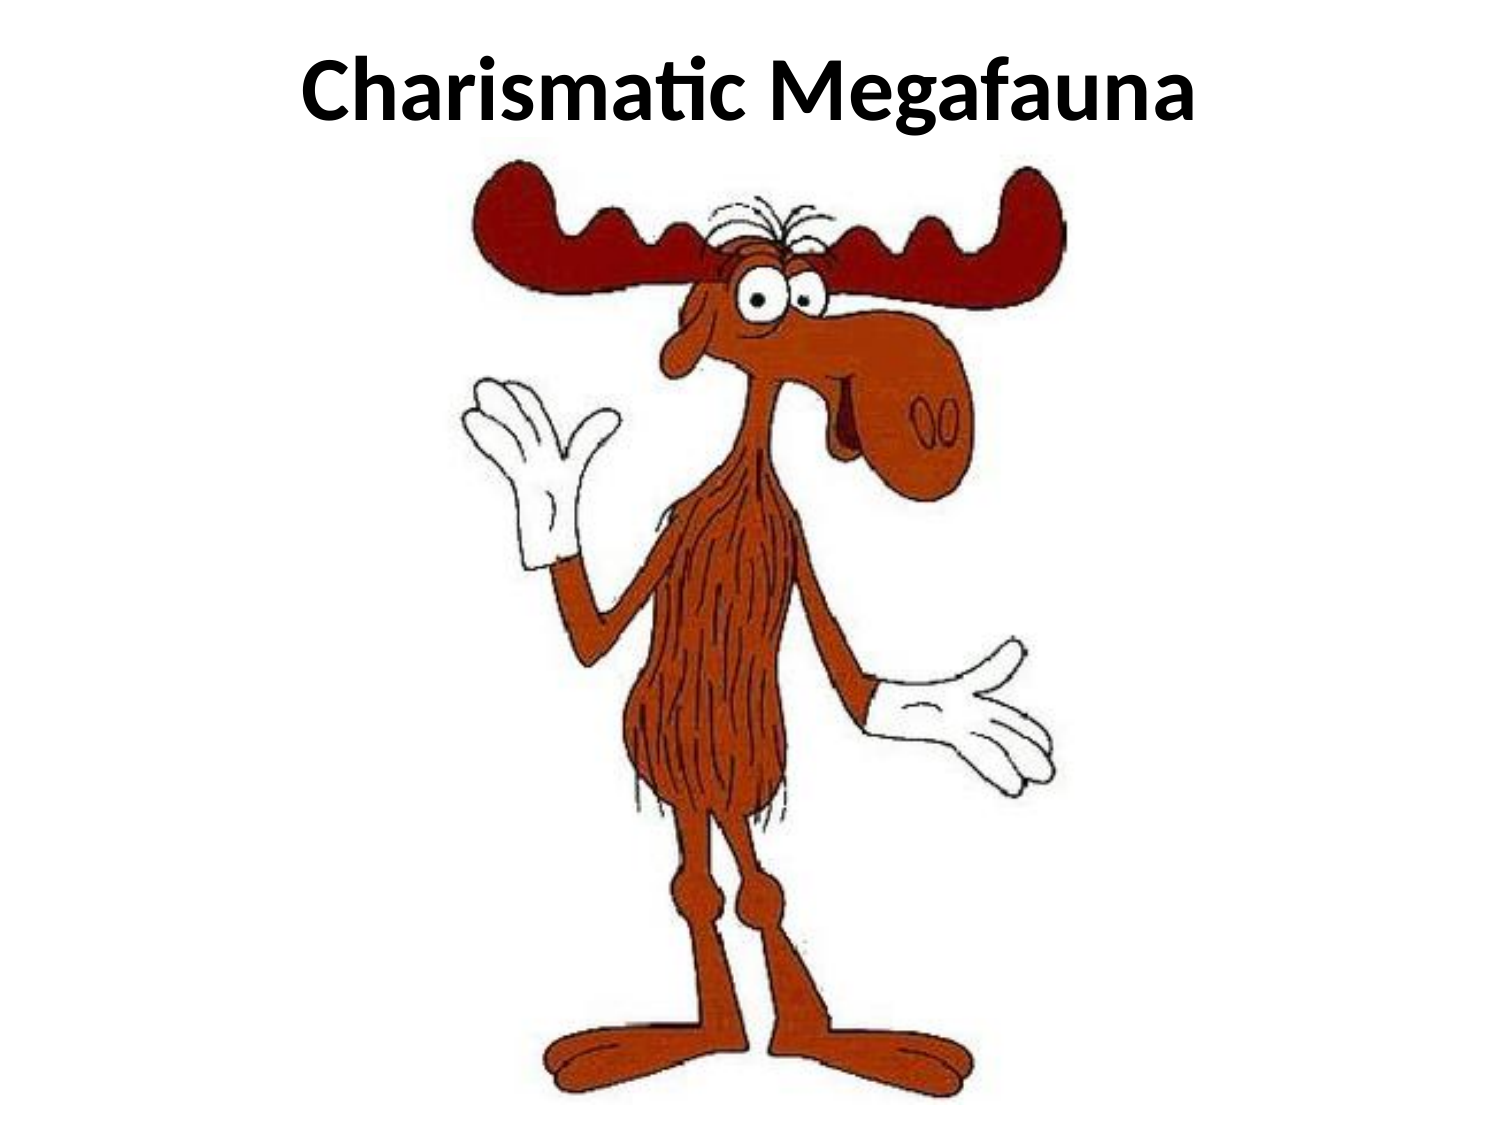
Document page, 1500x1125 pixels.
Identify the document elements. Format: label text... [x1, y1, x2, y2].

picture [412, 137, 1102, 1105]
title Charismatic Megafauna [75, 12, 1425, 155]
